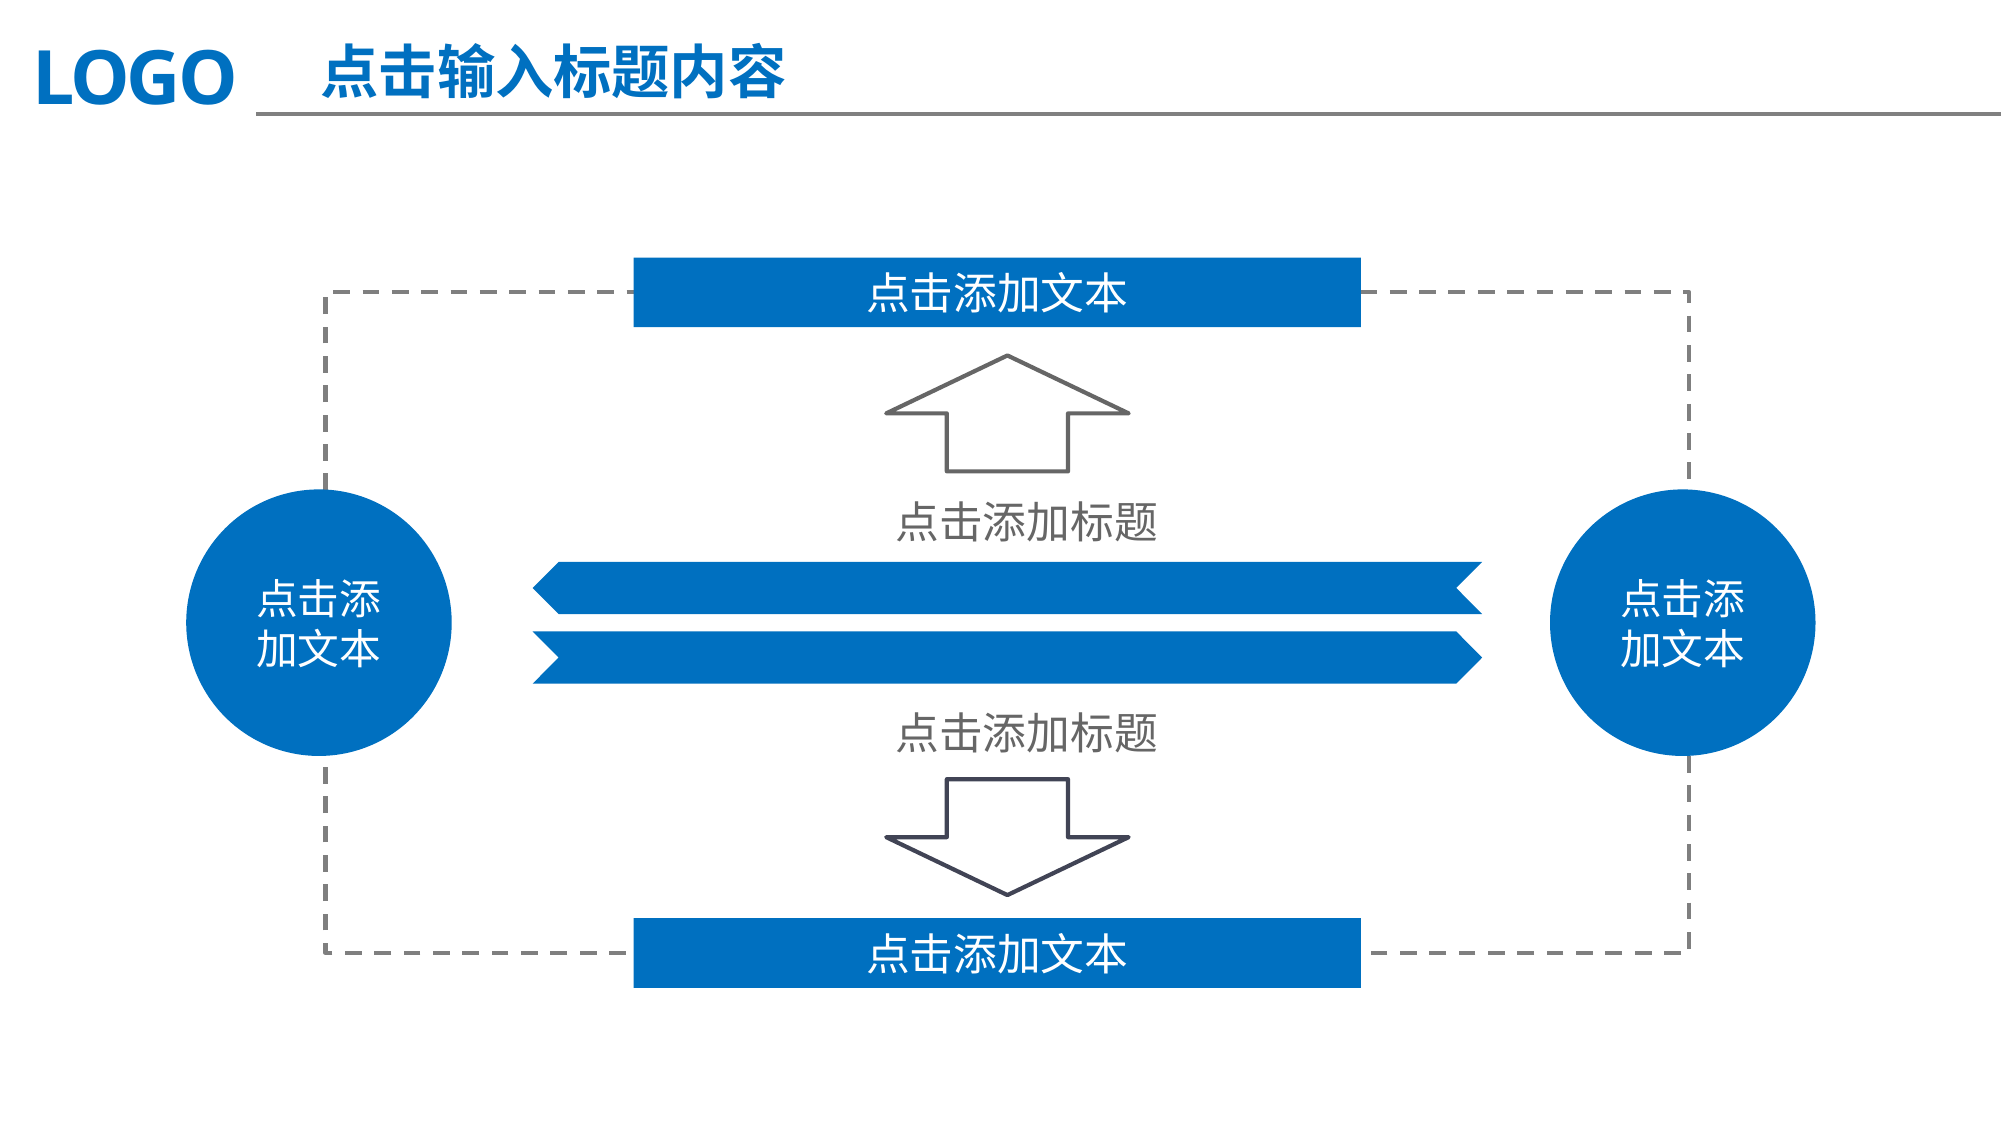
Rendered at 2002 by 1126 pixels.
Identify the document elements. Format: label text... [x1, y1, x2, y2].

text_box [884, 353, 1131, 474]
text_box 点击添加文本 [632, 256, 1363, 329]
text_box 点击添加文本 [632, 916, 1363, 990]
text_box [530, 559, 1485, 617]
text_box 点击添加文本 [1547, 487, 1818, 759]
text_box 点击添加标题 [880, 487, 1173, 556]
text_box 点击输入标题内容 [283, 27, 824, 113]
text_box [323, 290, 1691, 955]
text_box [884, 777, 1131, 897]
text_box [530, 629, 1485, 686]
text_box 点击添加文本 [184, 487, 454, 759]
text_box 点击添加标题 [880, 698, 1173, 766]
